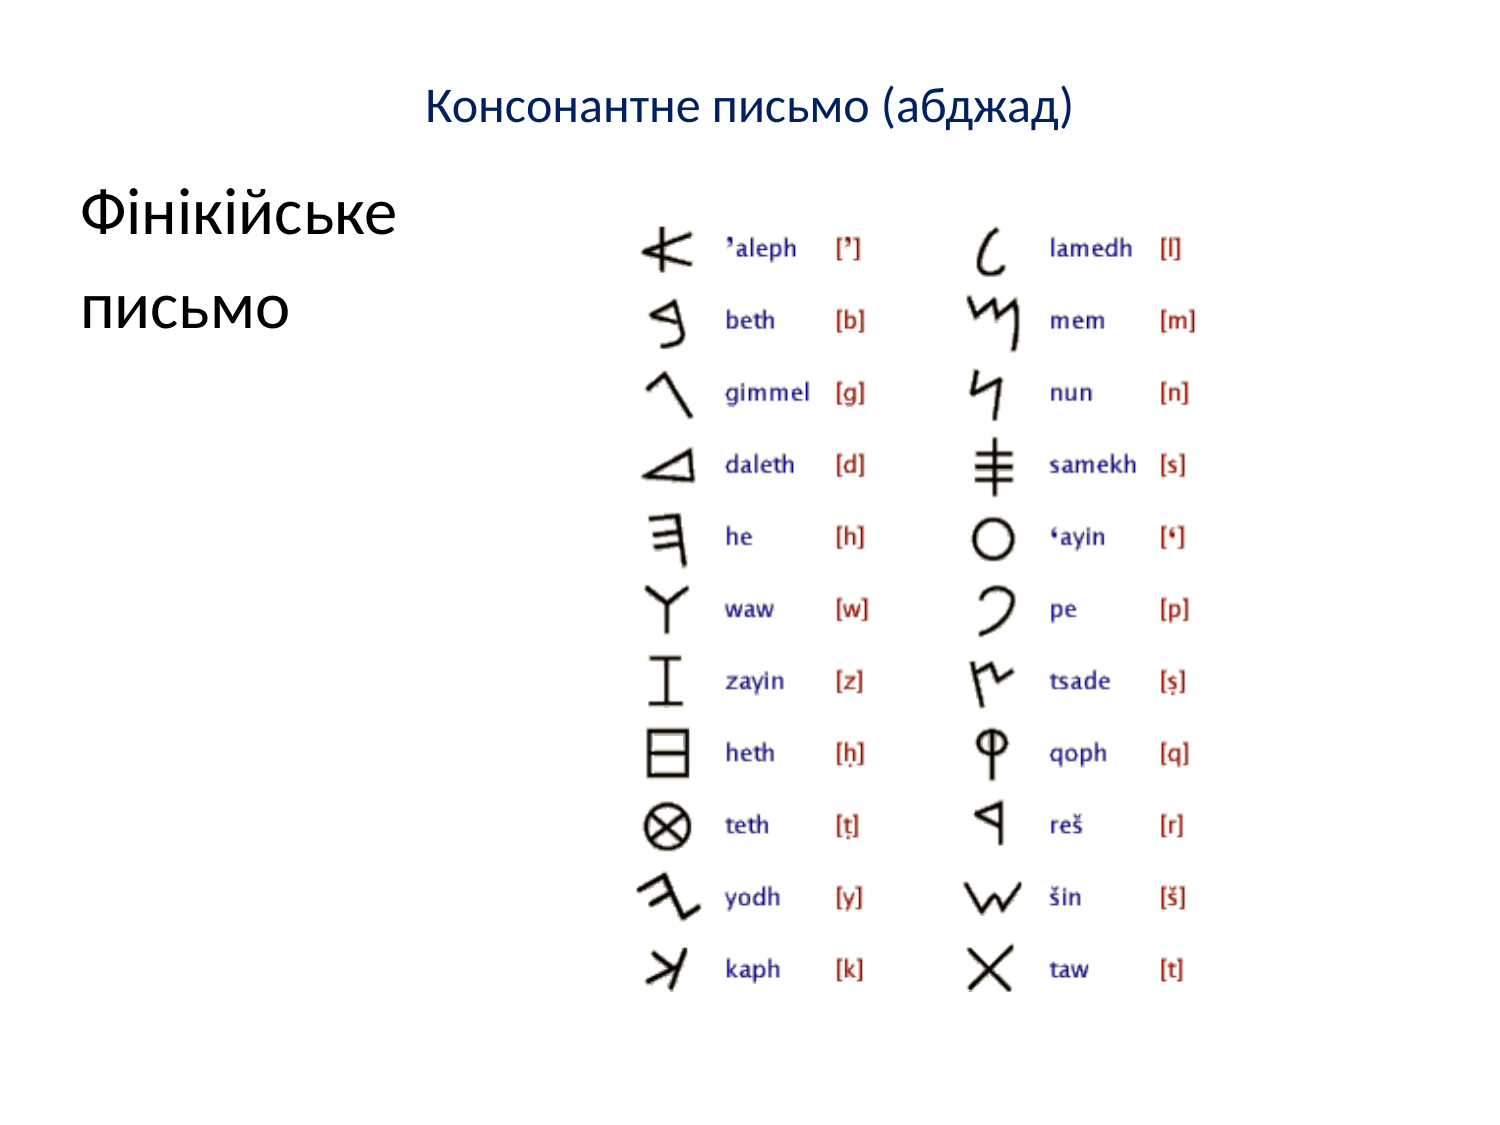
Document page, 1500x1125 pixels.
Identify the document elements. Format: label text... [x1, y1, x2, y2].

picture [631, 219, 1202, 1000]
title Консонантне письмо (абджад) [75, 45, 1425, 160]
list Фінікійське письмо [64, 160, 1425, 1012]
